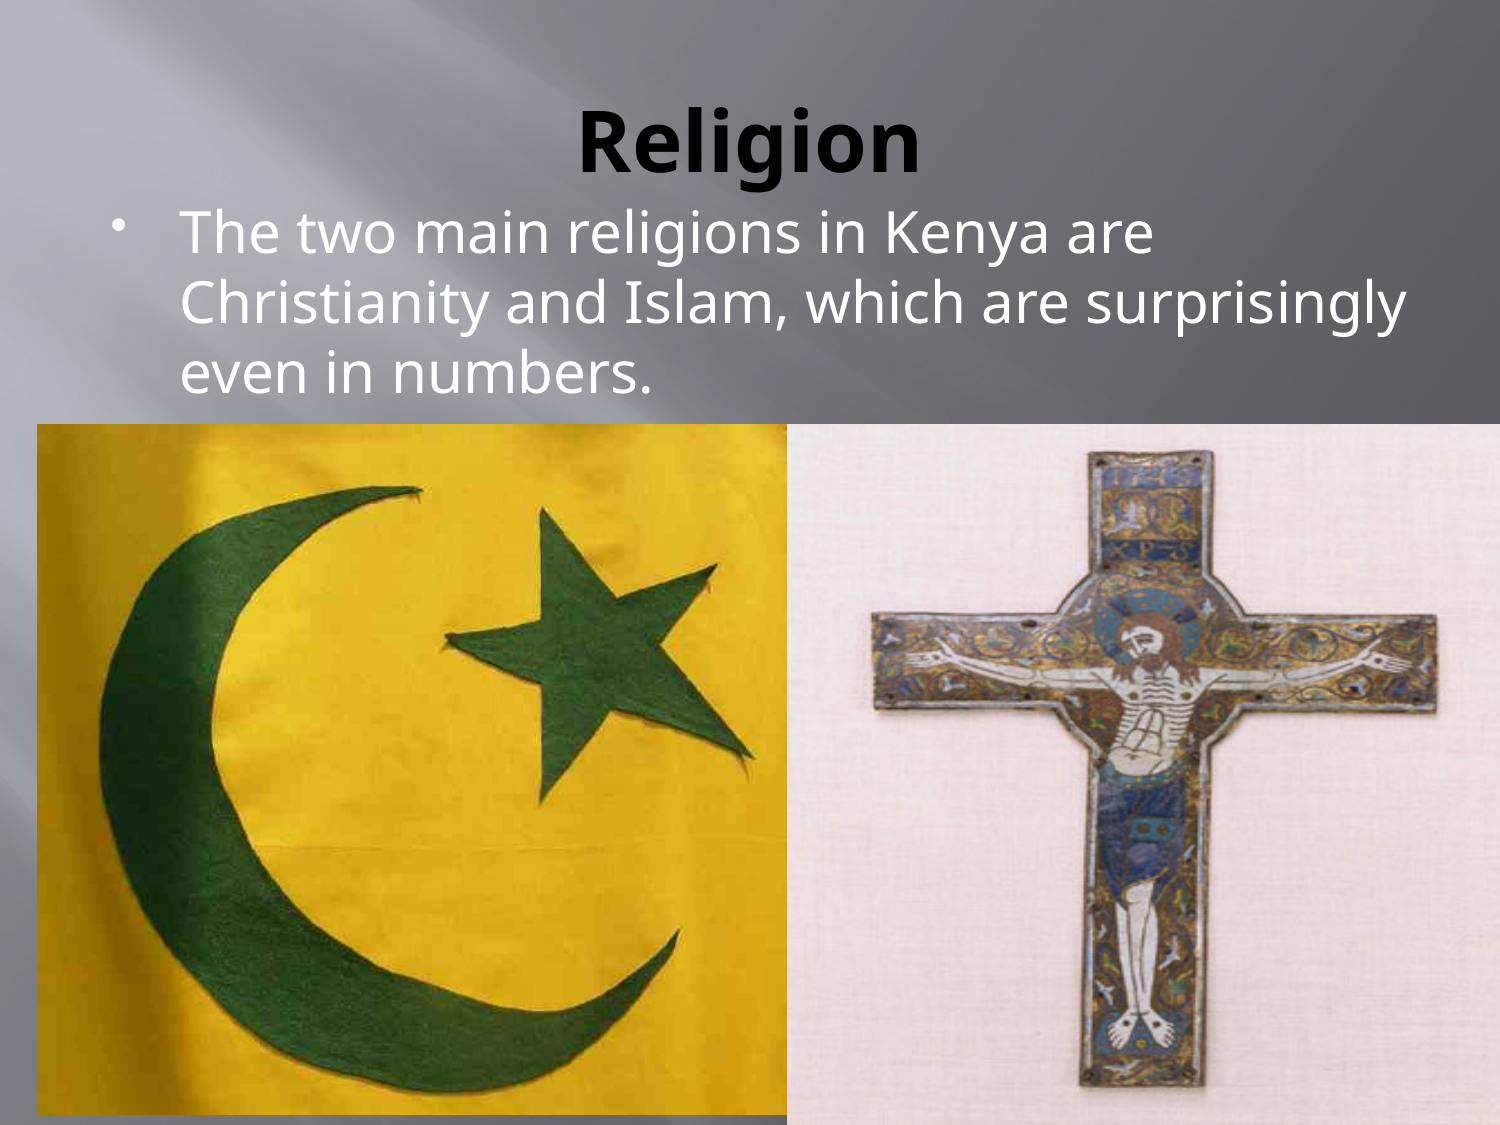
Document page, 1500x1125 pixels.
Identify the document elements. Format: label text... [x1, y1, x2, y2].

title Religion [75, 45, 1425, 187]
picture [37, 424, 1500, 1125]
list The two main religions in Kenya are Christianity and Islam, which are surprisingly even in numbers. [75, 187, 1425, 424]
